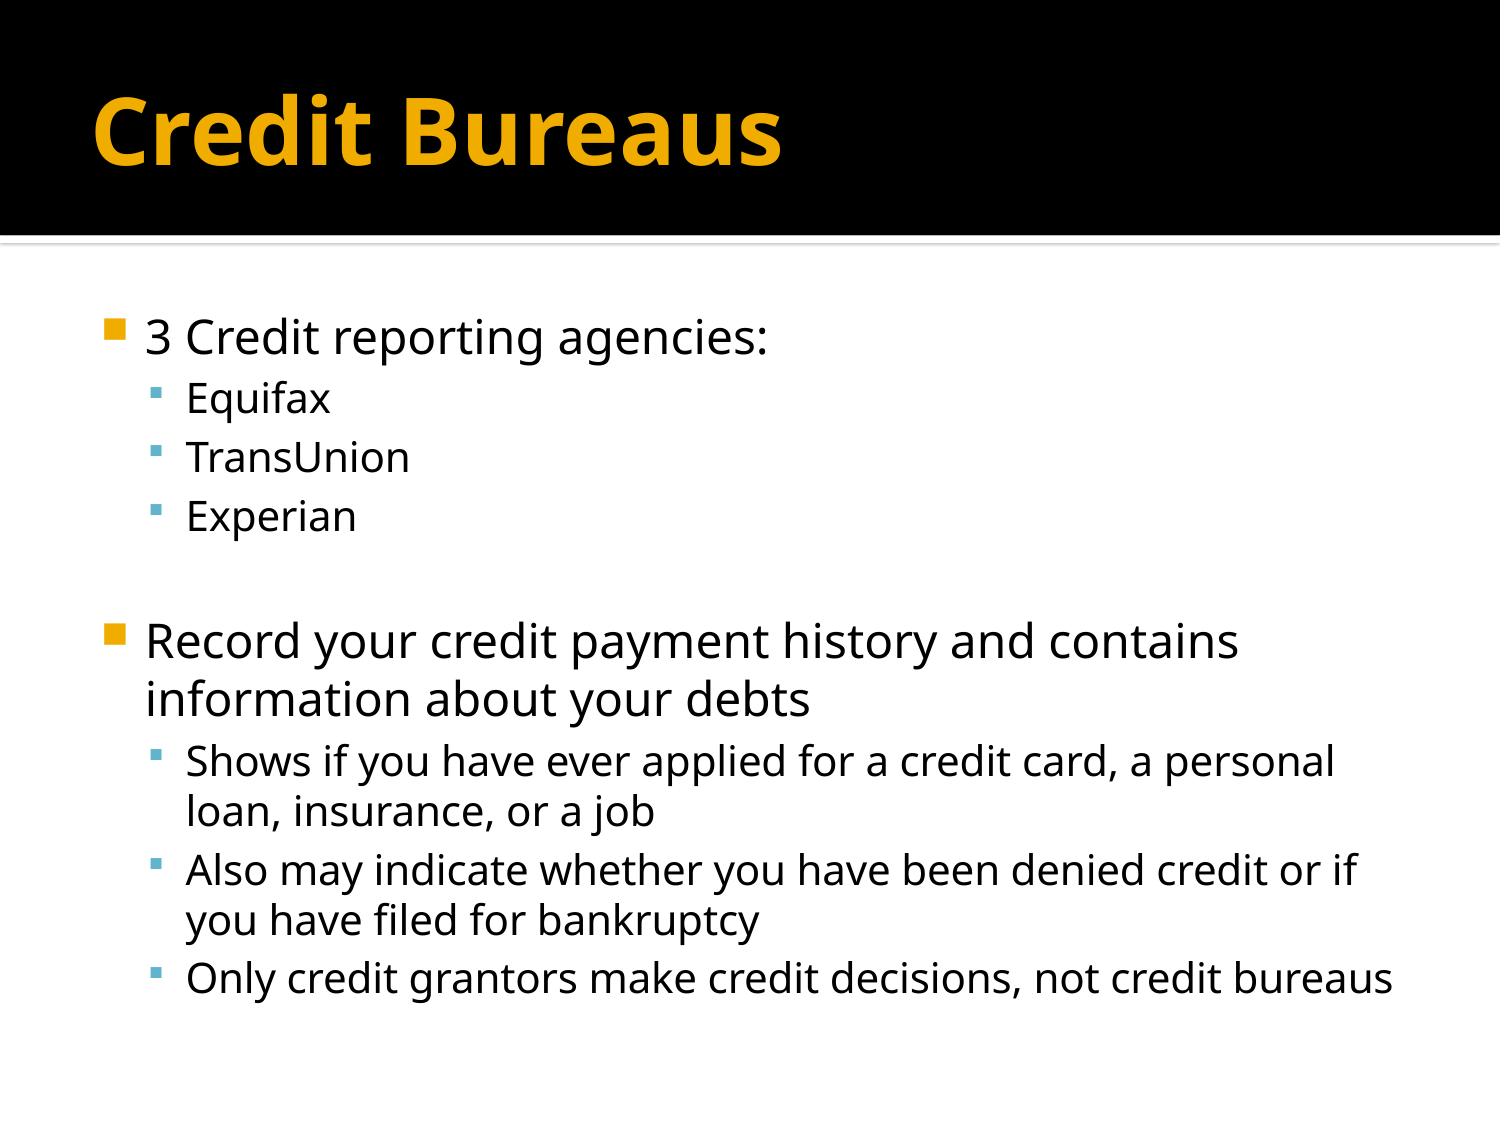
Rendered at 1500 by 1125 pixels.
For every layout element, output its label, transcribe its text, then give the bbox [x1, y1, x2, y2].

list 3 Credit reporting agencies: Equifax TransUnion Experian Record your credit payment history and contains information about your debts Shows if you have ever applied for a credit card, a personal loan, insurance, or a job Also may indicate whether you have been denied credit or if you have filed for bankruptcy Only credit grantors make credit decisions, not credit bureaus [75, 291, 1425, 1050]
title Credit Bureaus [75, 25, 1425, 231]
